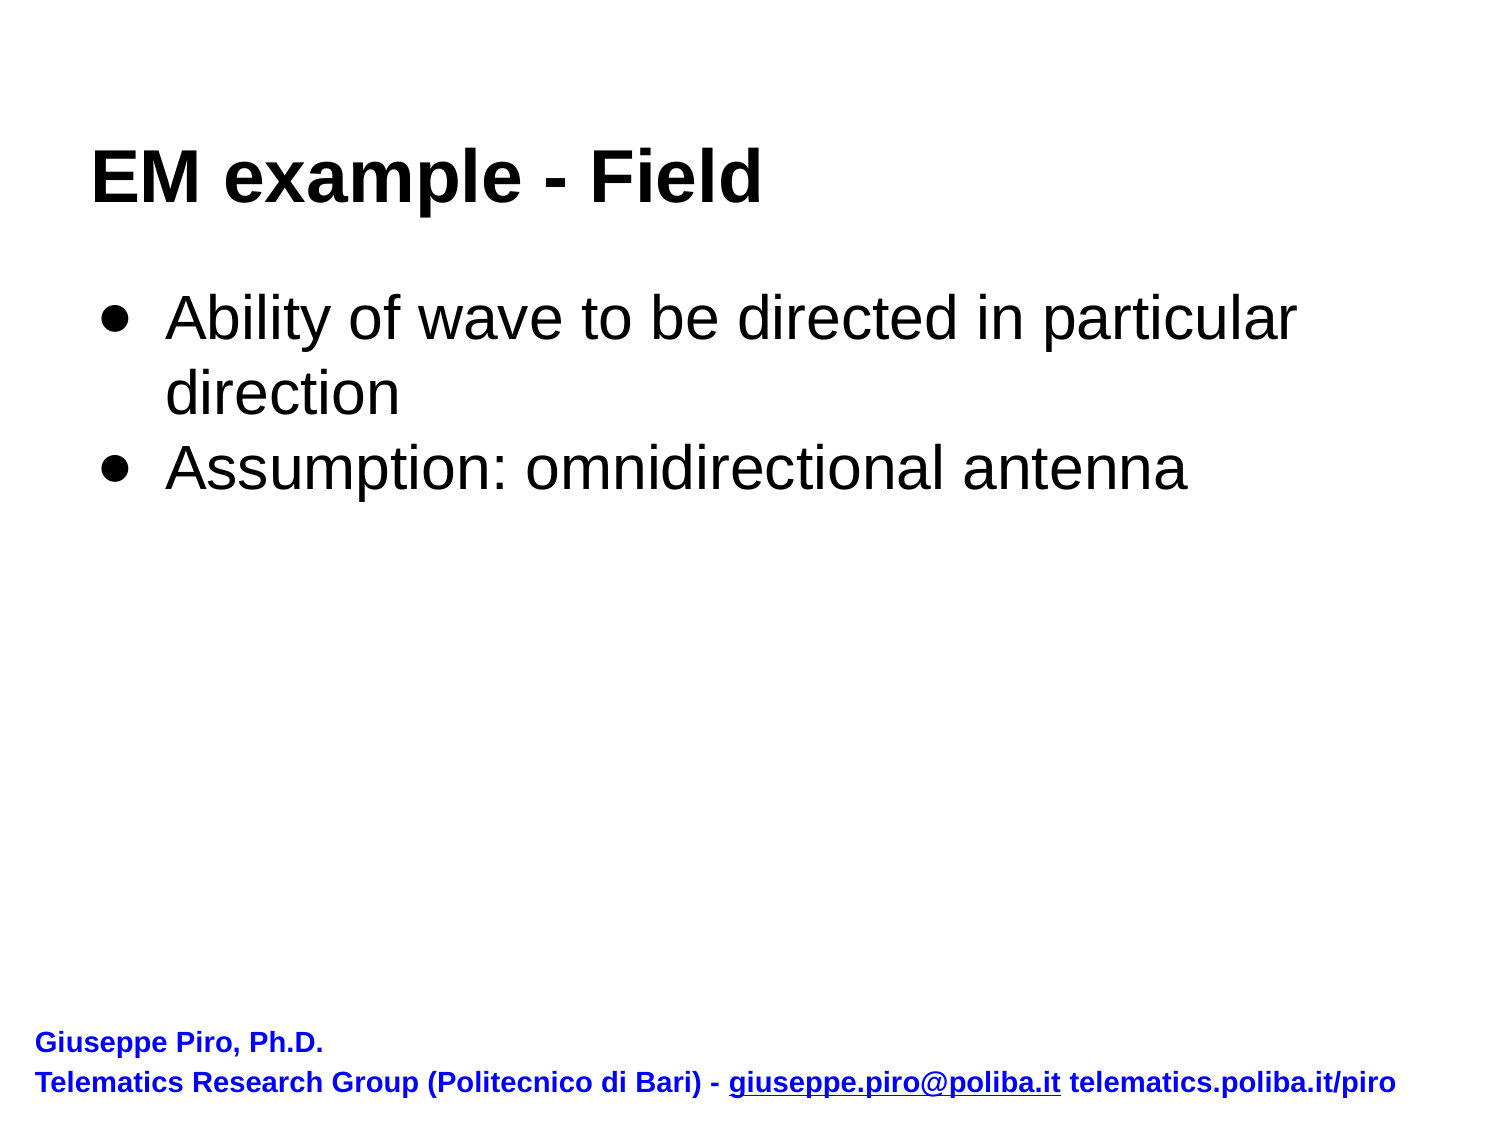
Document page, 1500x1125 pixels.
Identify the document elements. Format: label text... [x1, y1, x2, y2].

list Ability of wave to be directed in particular direction Assumption: omnidirectional antenna [75, 262, 1425, 1003]
title EM example - Field [75, 45, 1425, 233]
subtitle Giuseppe Piro, Ph.D. Telematics Research Group (Politecnico di Bari) - giuseppe.piro@poliba.it telematics.poliba.it/piro [19, 1003, 1481, 1088]
